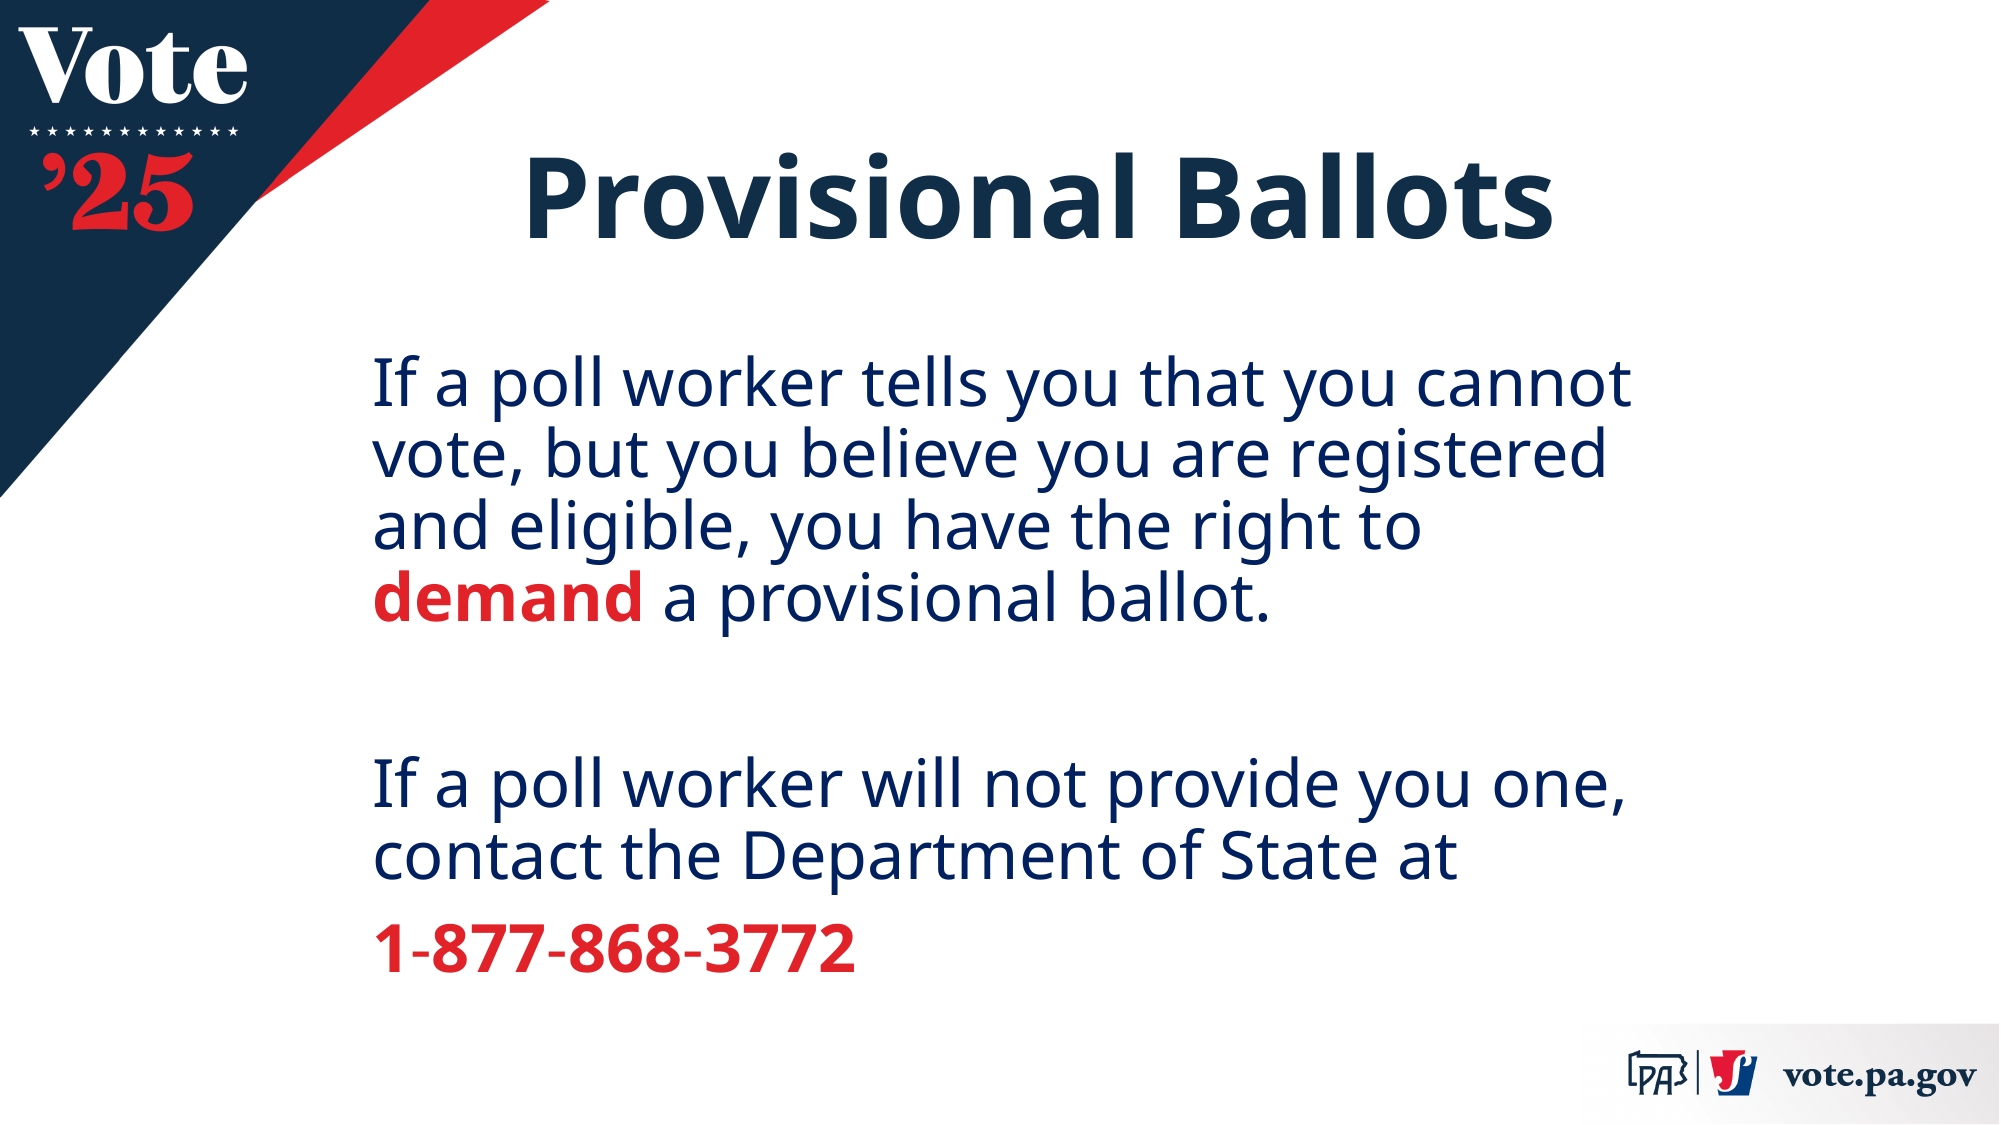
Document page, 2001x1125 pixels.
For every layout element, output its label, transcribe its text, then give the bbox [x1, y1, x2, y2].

picture [1467, 919, 2000, 1125]
text_box If a poll worker tells you that you cannot vote, but you believe you are registered and eligible, you have the right to demand a provisional ballot. If a poll worker will not provide you one, contact the Department of State at 1-877-868-3772 [357, 240, 1750, 954]
text_box Provisional Ballots [288, 93, 1819, 311]
picture [0, 0, 591, 539]
